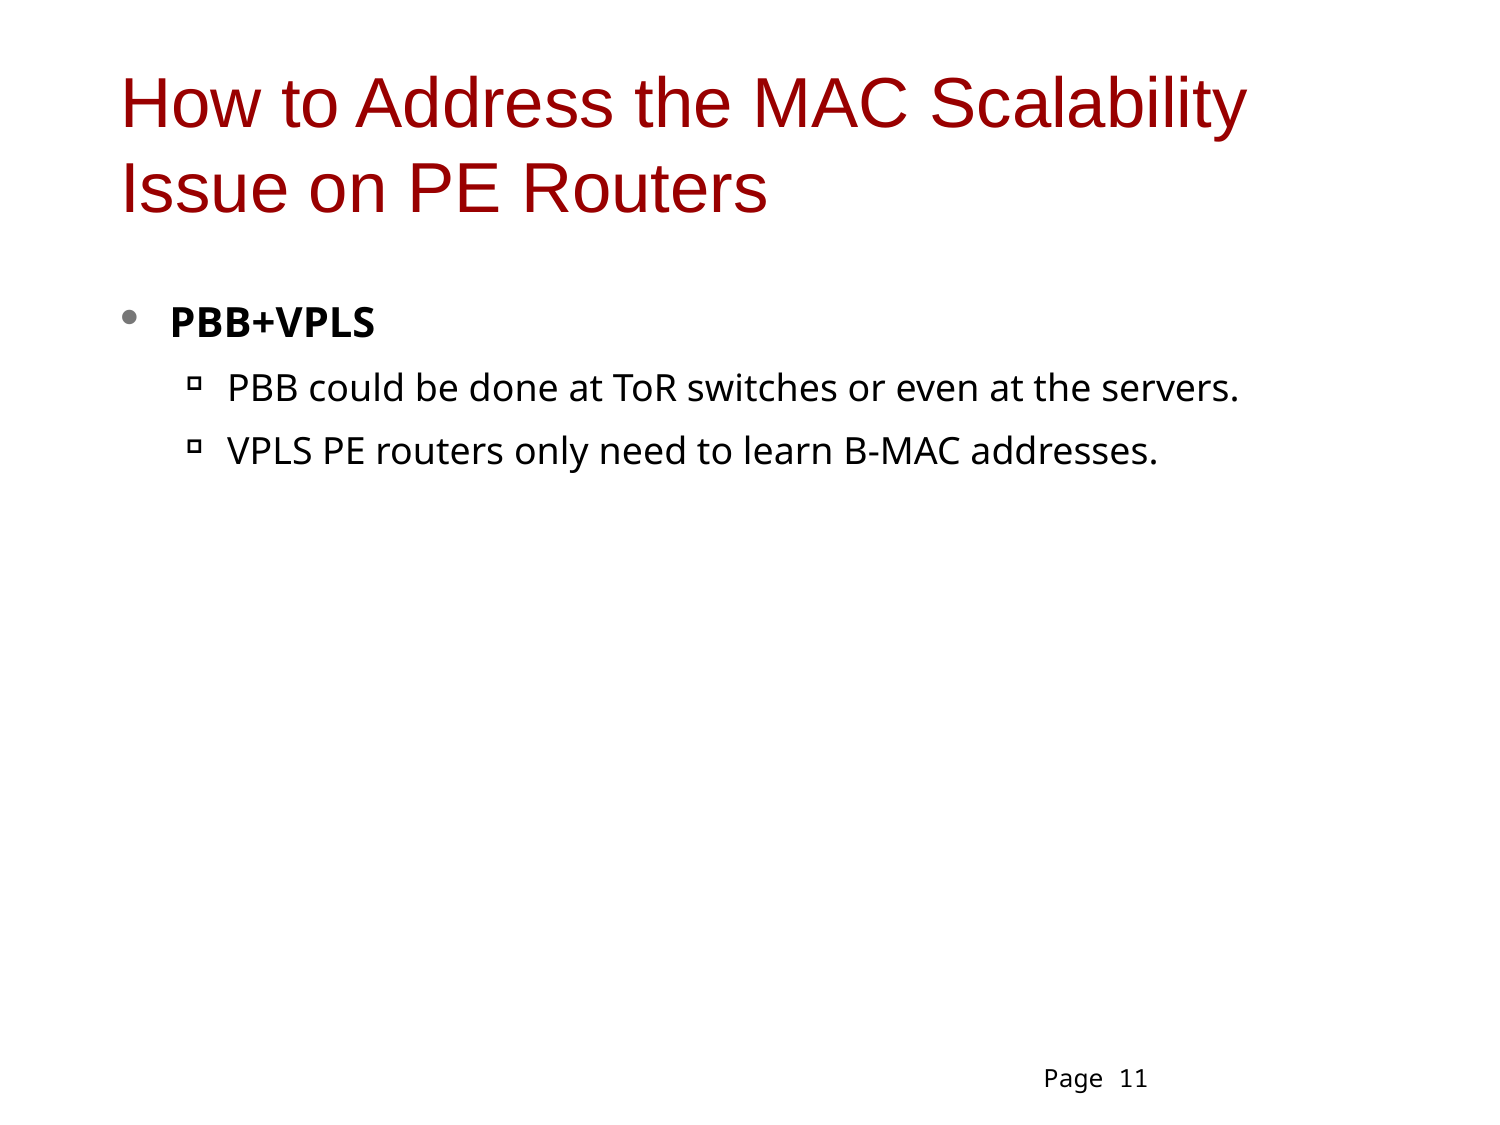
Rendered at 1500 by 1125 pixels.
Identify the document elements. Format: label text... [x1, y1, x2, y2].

title How to Address the MAC Scalability Issue on PE Routers [106, 70, 1378, 214]
slide_number Page 11 [1043, 1064, 1388, 1125]
list PBB+VPLS PBB could be done at ToR switches or even at the servers. VPLS PE routers only need to learn B-MAC addresses. [106, 269, 1409, 958]
